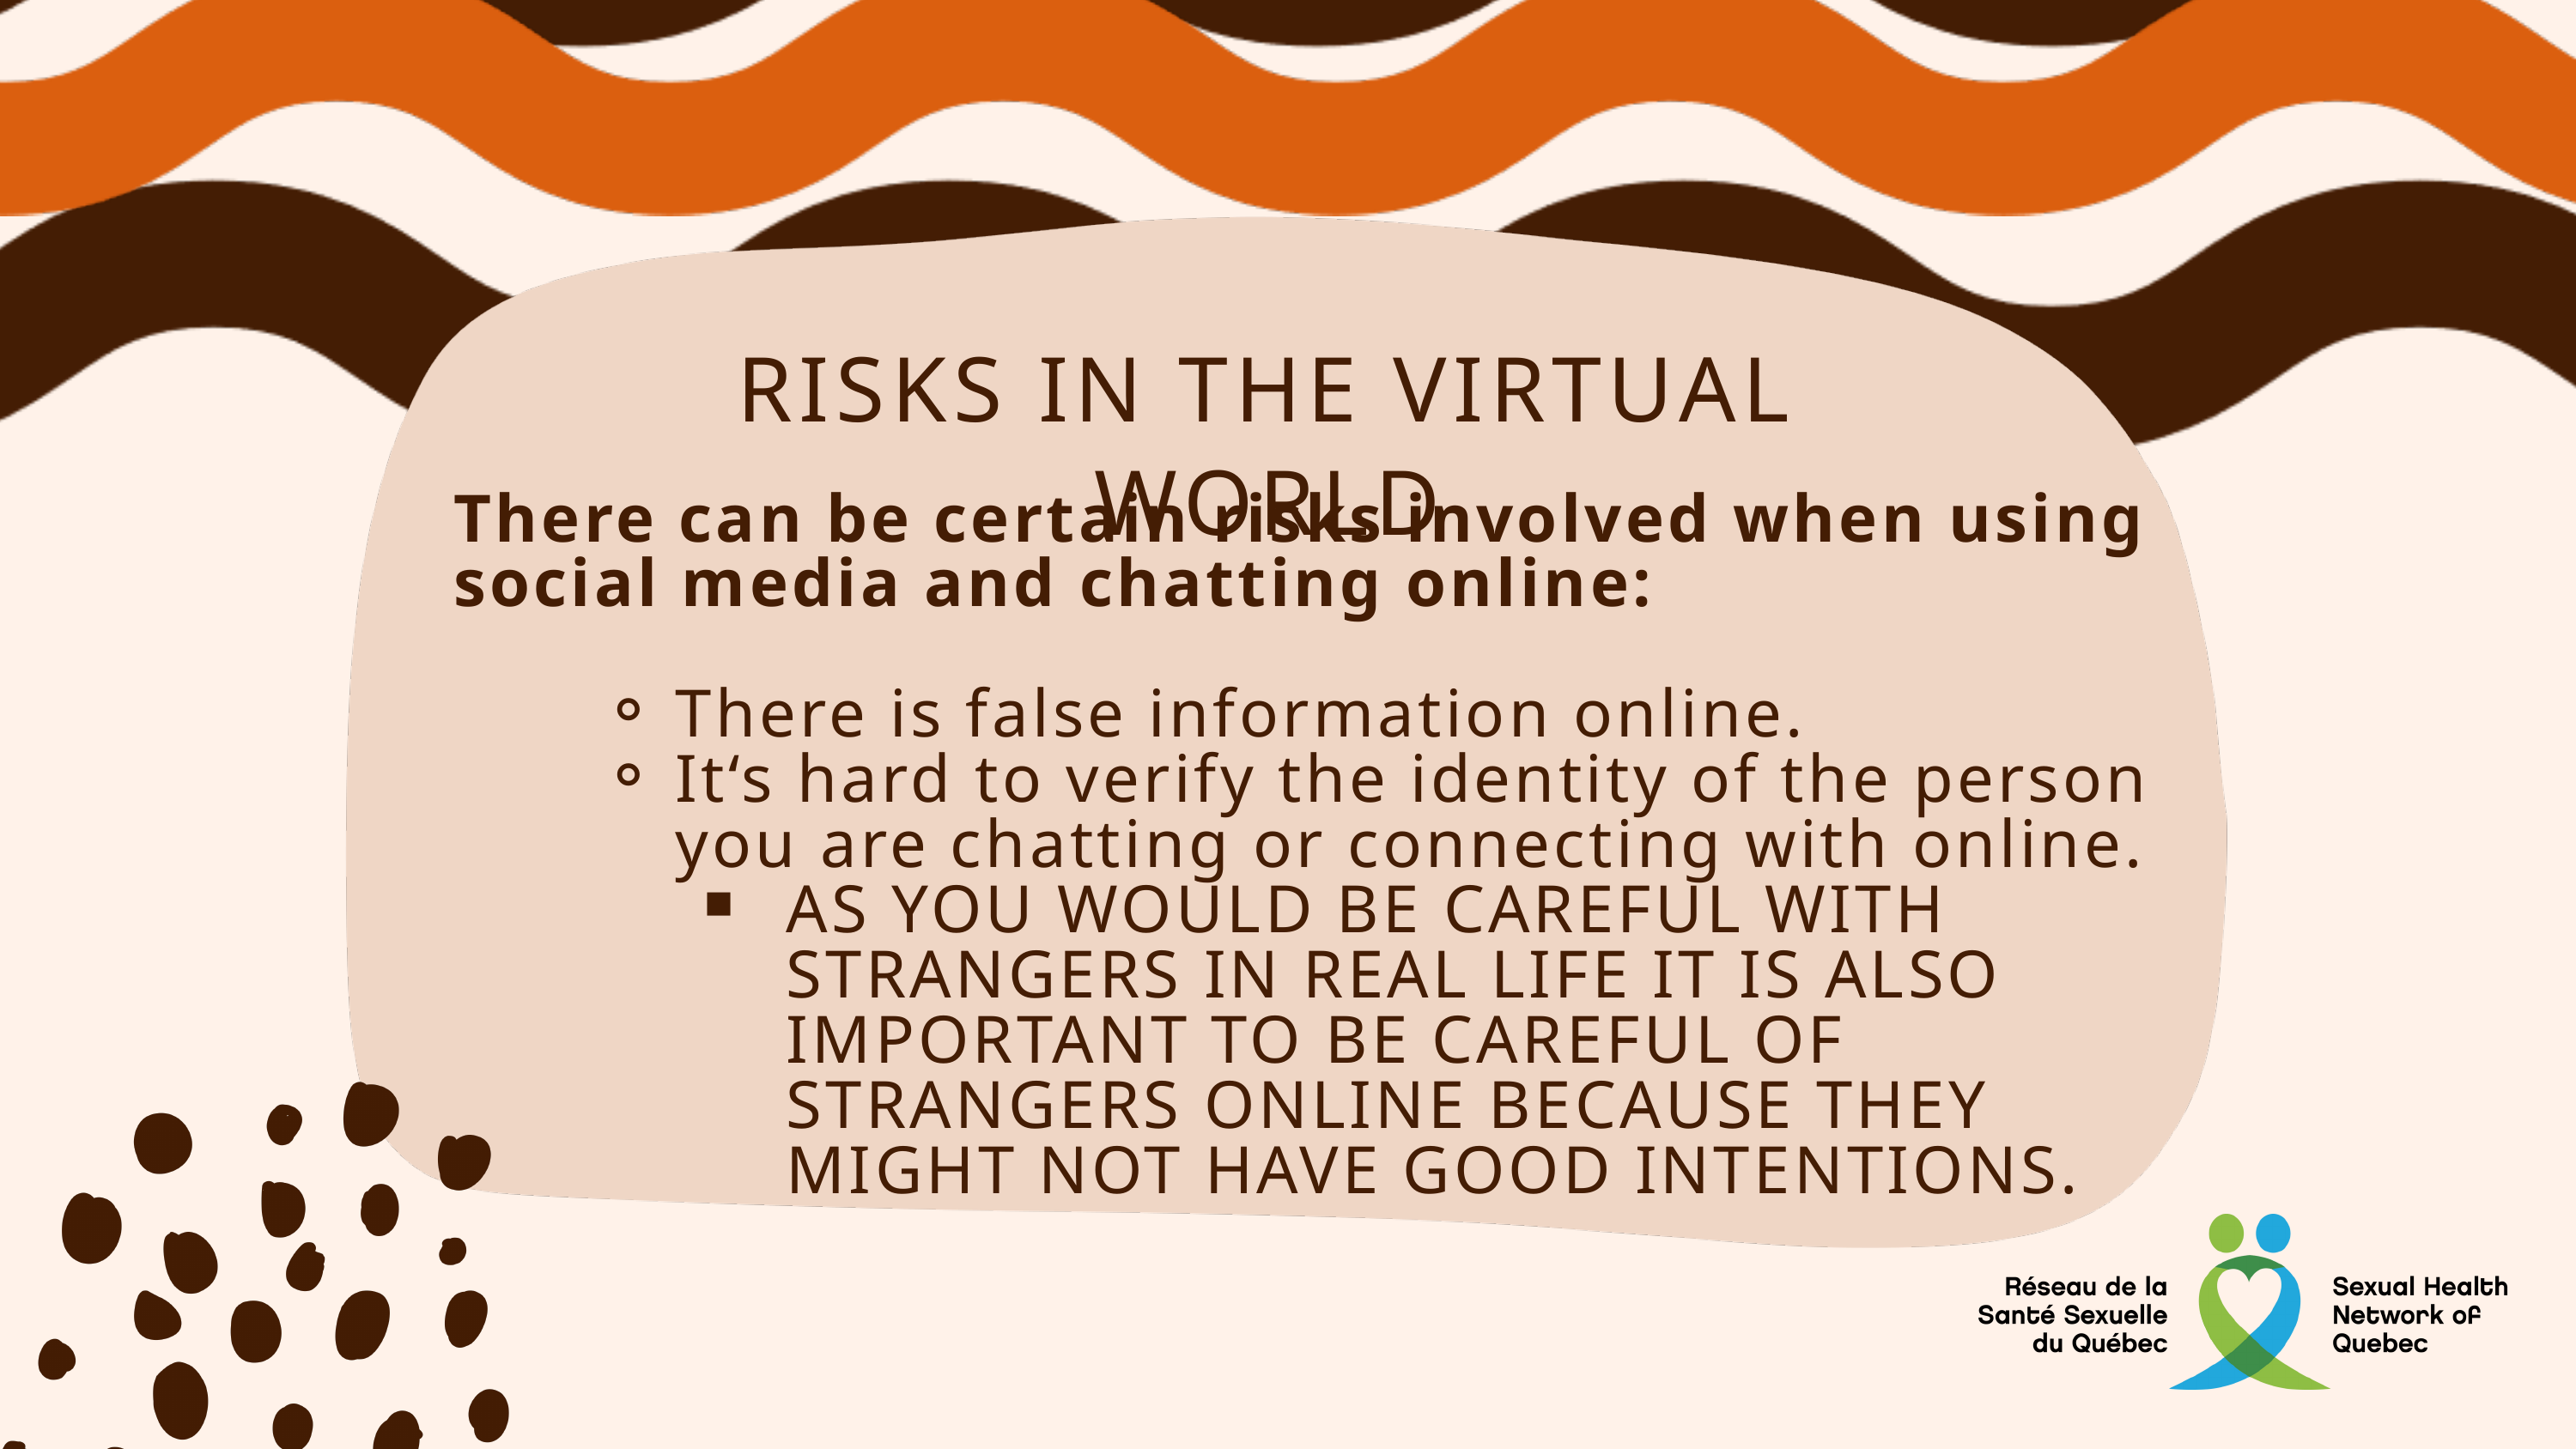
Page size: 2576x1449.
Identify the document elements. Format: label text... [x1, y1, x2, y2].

text_box [0, 1082, 511, 1449]
text_box RISKS IN THE VIRTUAL WORLD [593, 326, 1941, 554]
text_box [344, 215, 2232, 1214]
text_box There can be certain risks involved when using social media and chatting online: There is false information online. It‘s hard to verify the identity of the person you are chatting or connecting with online. AS YOU WOULD BE CAREFUL WITH STRANGERS IN REAL LIFE IT IS ALSO IMPORTANT TO BE CAREFUL OF STRANGERS ONLINE BECAUSE THEY MIGHT NOT HAVE GOOD INTENTIONS. [453, 424, 2164, 1345]
text_box [2232, 216, 2576, 454]
text_box [0, 216, 344, 454]
text_box [0, 0, 2576, 216]
text_box [1978, 1214, 2517, 1391]
